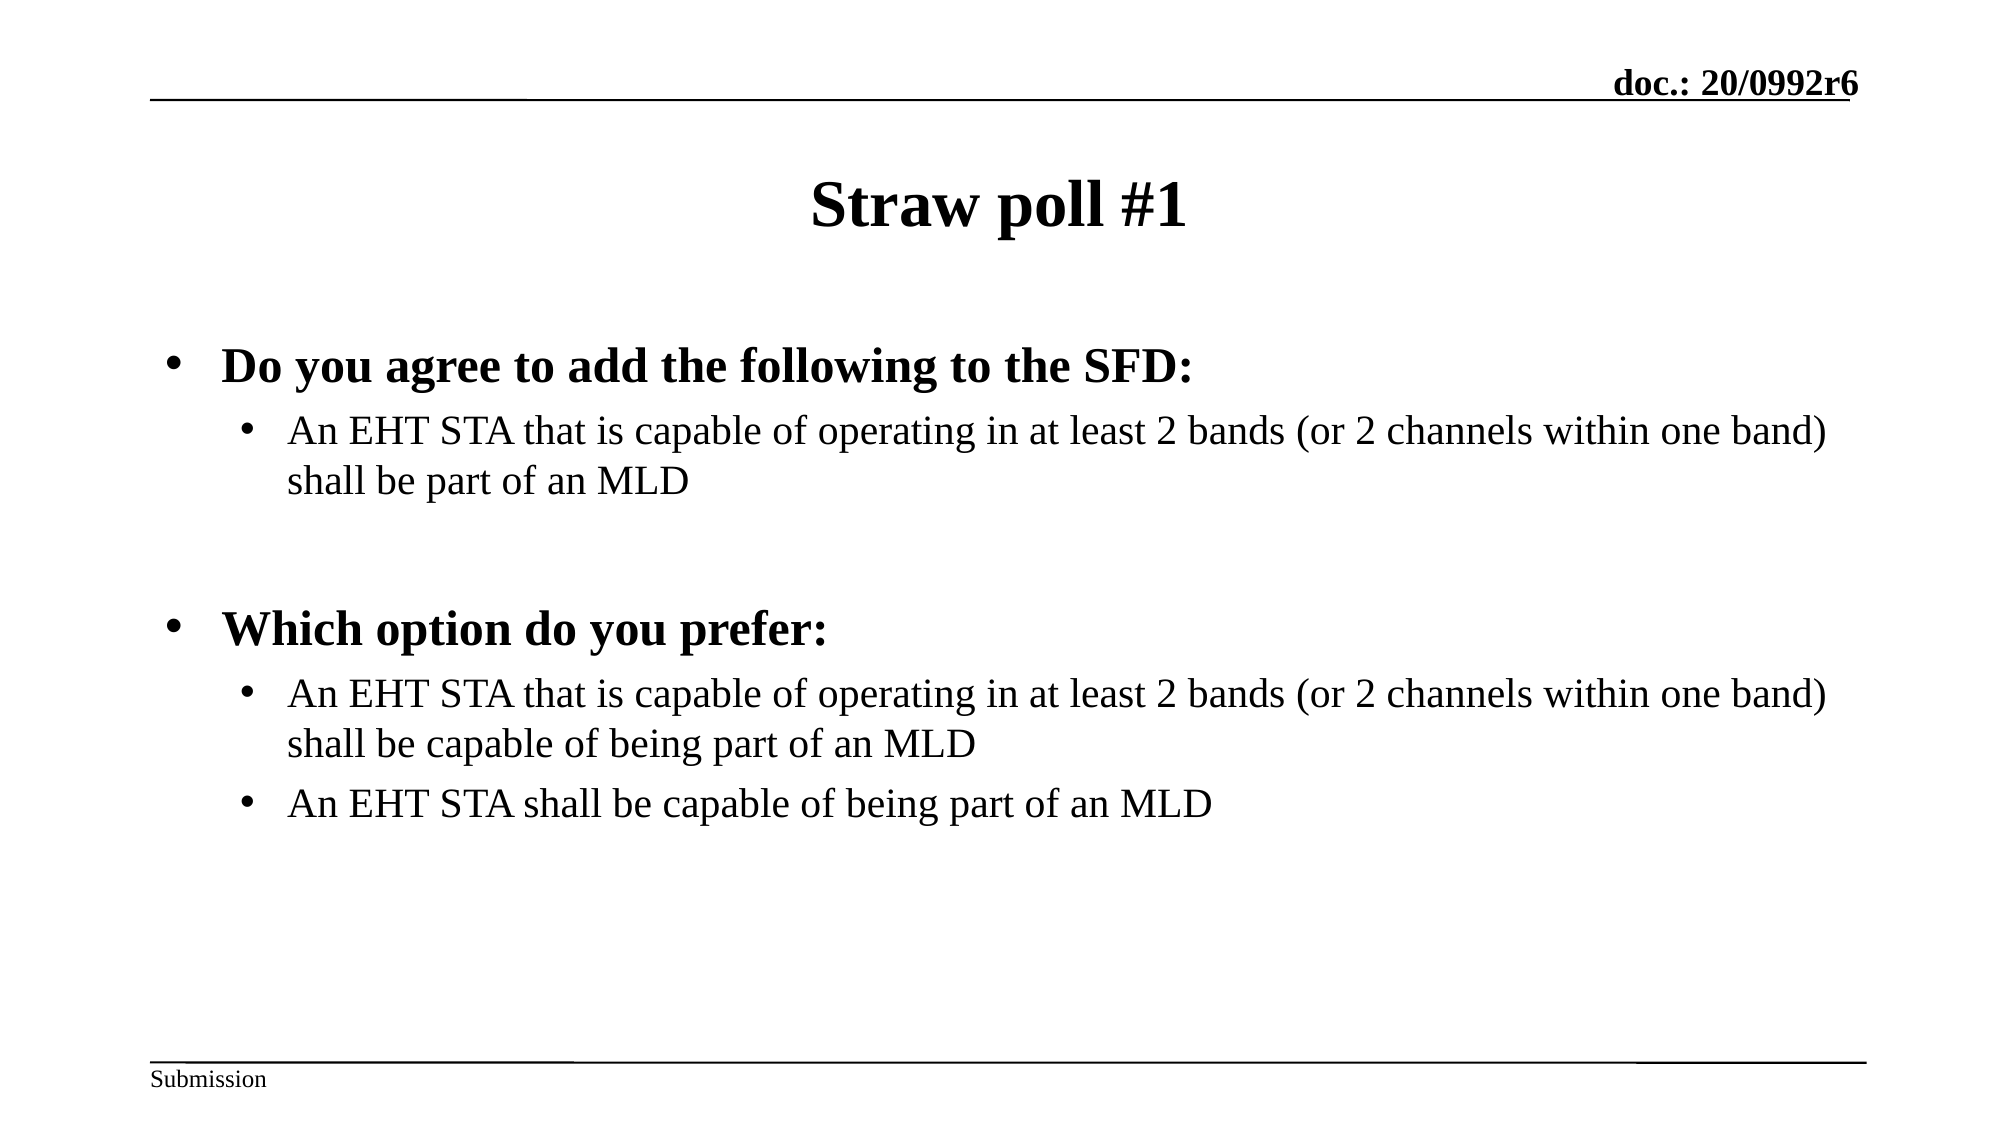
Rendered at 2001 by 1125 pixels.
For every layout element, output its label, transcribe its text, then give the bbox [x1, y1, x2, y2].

title Straw poll #1 [149, 112, 1850, 288]
list Do you agree to add the following to the SFD: An EHT STA that is capable of operating in at least 2 bands (or 2 channels within one band) shall be part of an MLD Which option do you prefer: An EHT STA that is capable of operating in at least 2 bands (or 2 channels within one band) shall be capable of being part of an MLD An EHT STA shall be capable of being part of an MLD [149, 324, 1850, 1000]
